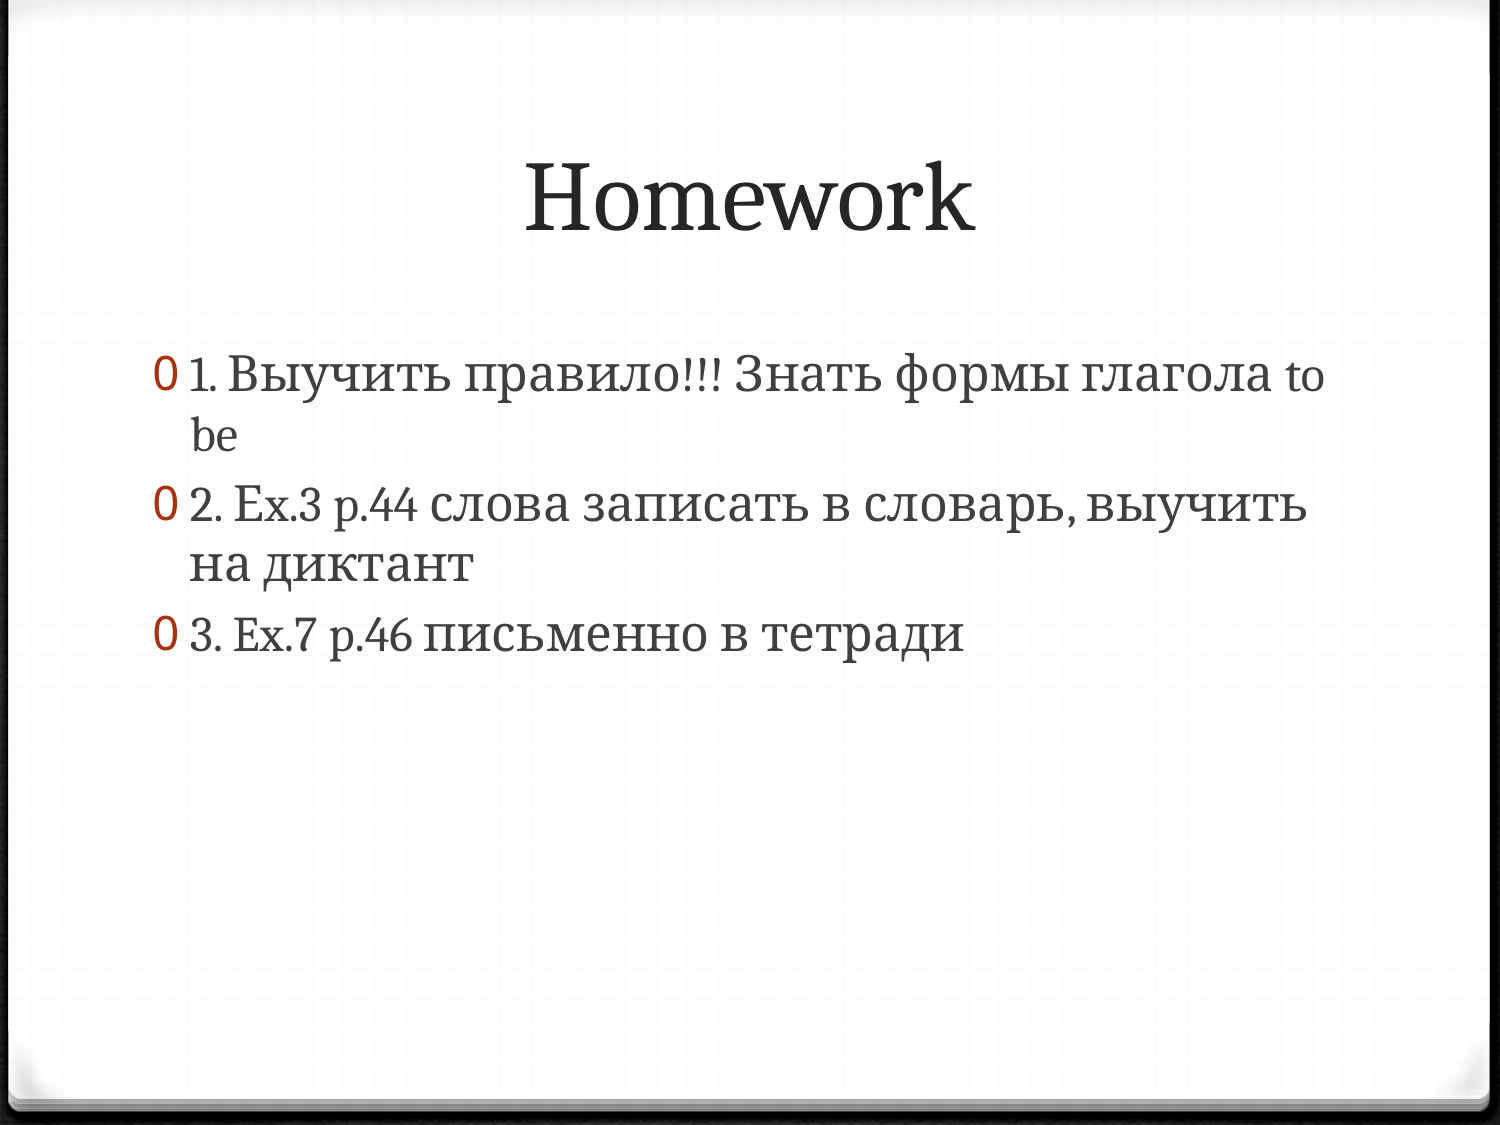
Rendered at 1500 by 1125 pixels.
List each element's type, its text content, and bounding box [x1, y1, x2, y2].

list 1. Выучить правило!!! Знать формы глагола to be 2. Еx.3 p.44 слова записать в словарь, выучить на диктант 3. Ex.7 p.46 письменно в тетради [137, 334, 1363, 983]
title Homework [90, 71, 1410, 309]
picture [0, 0, 1500, 1125]
